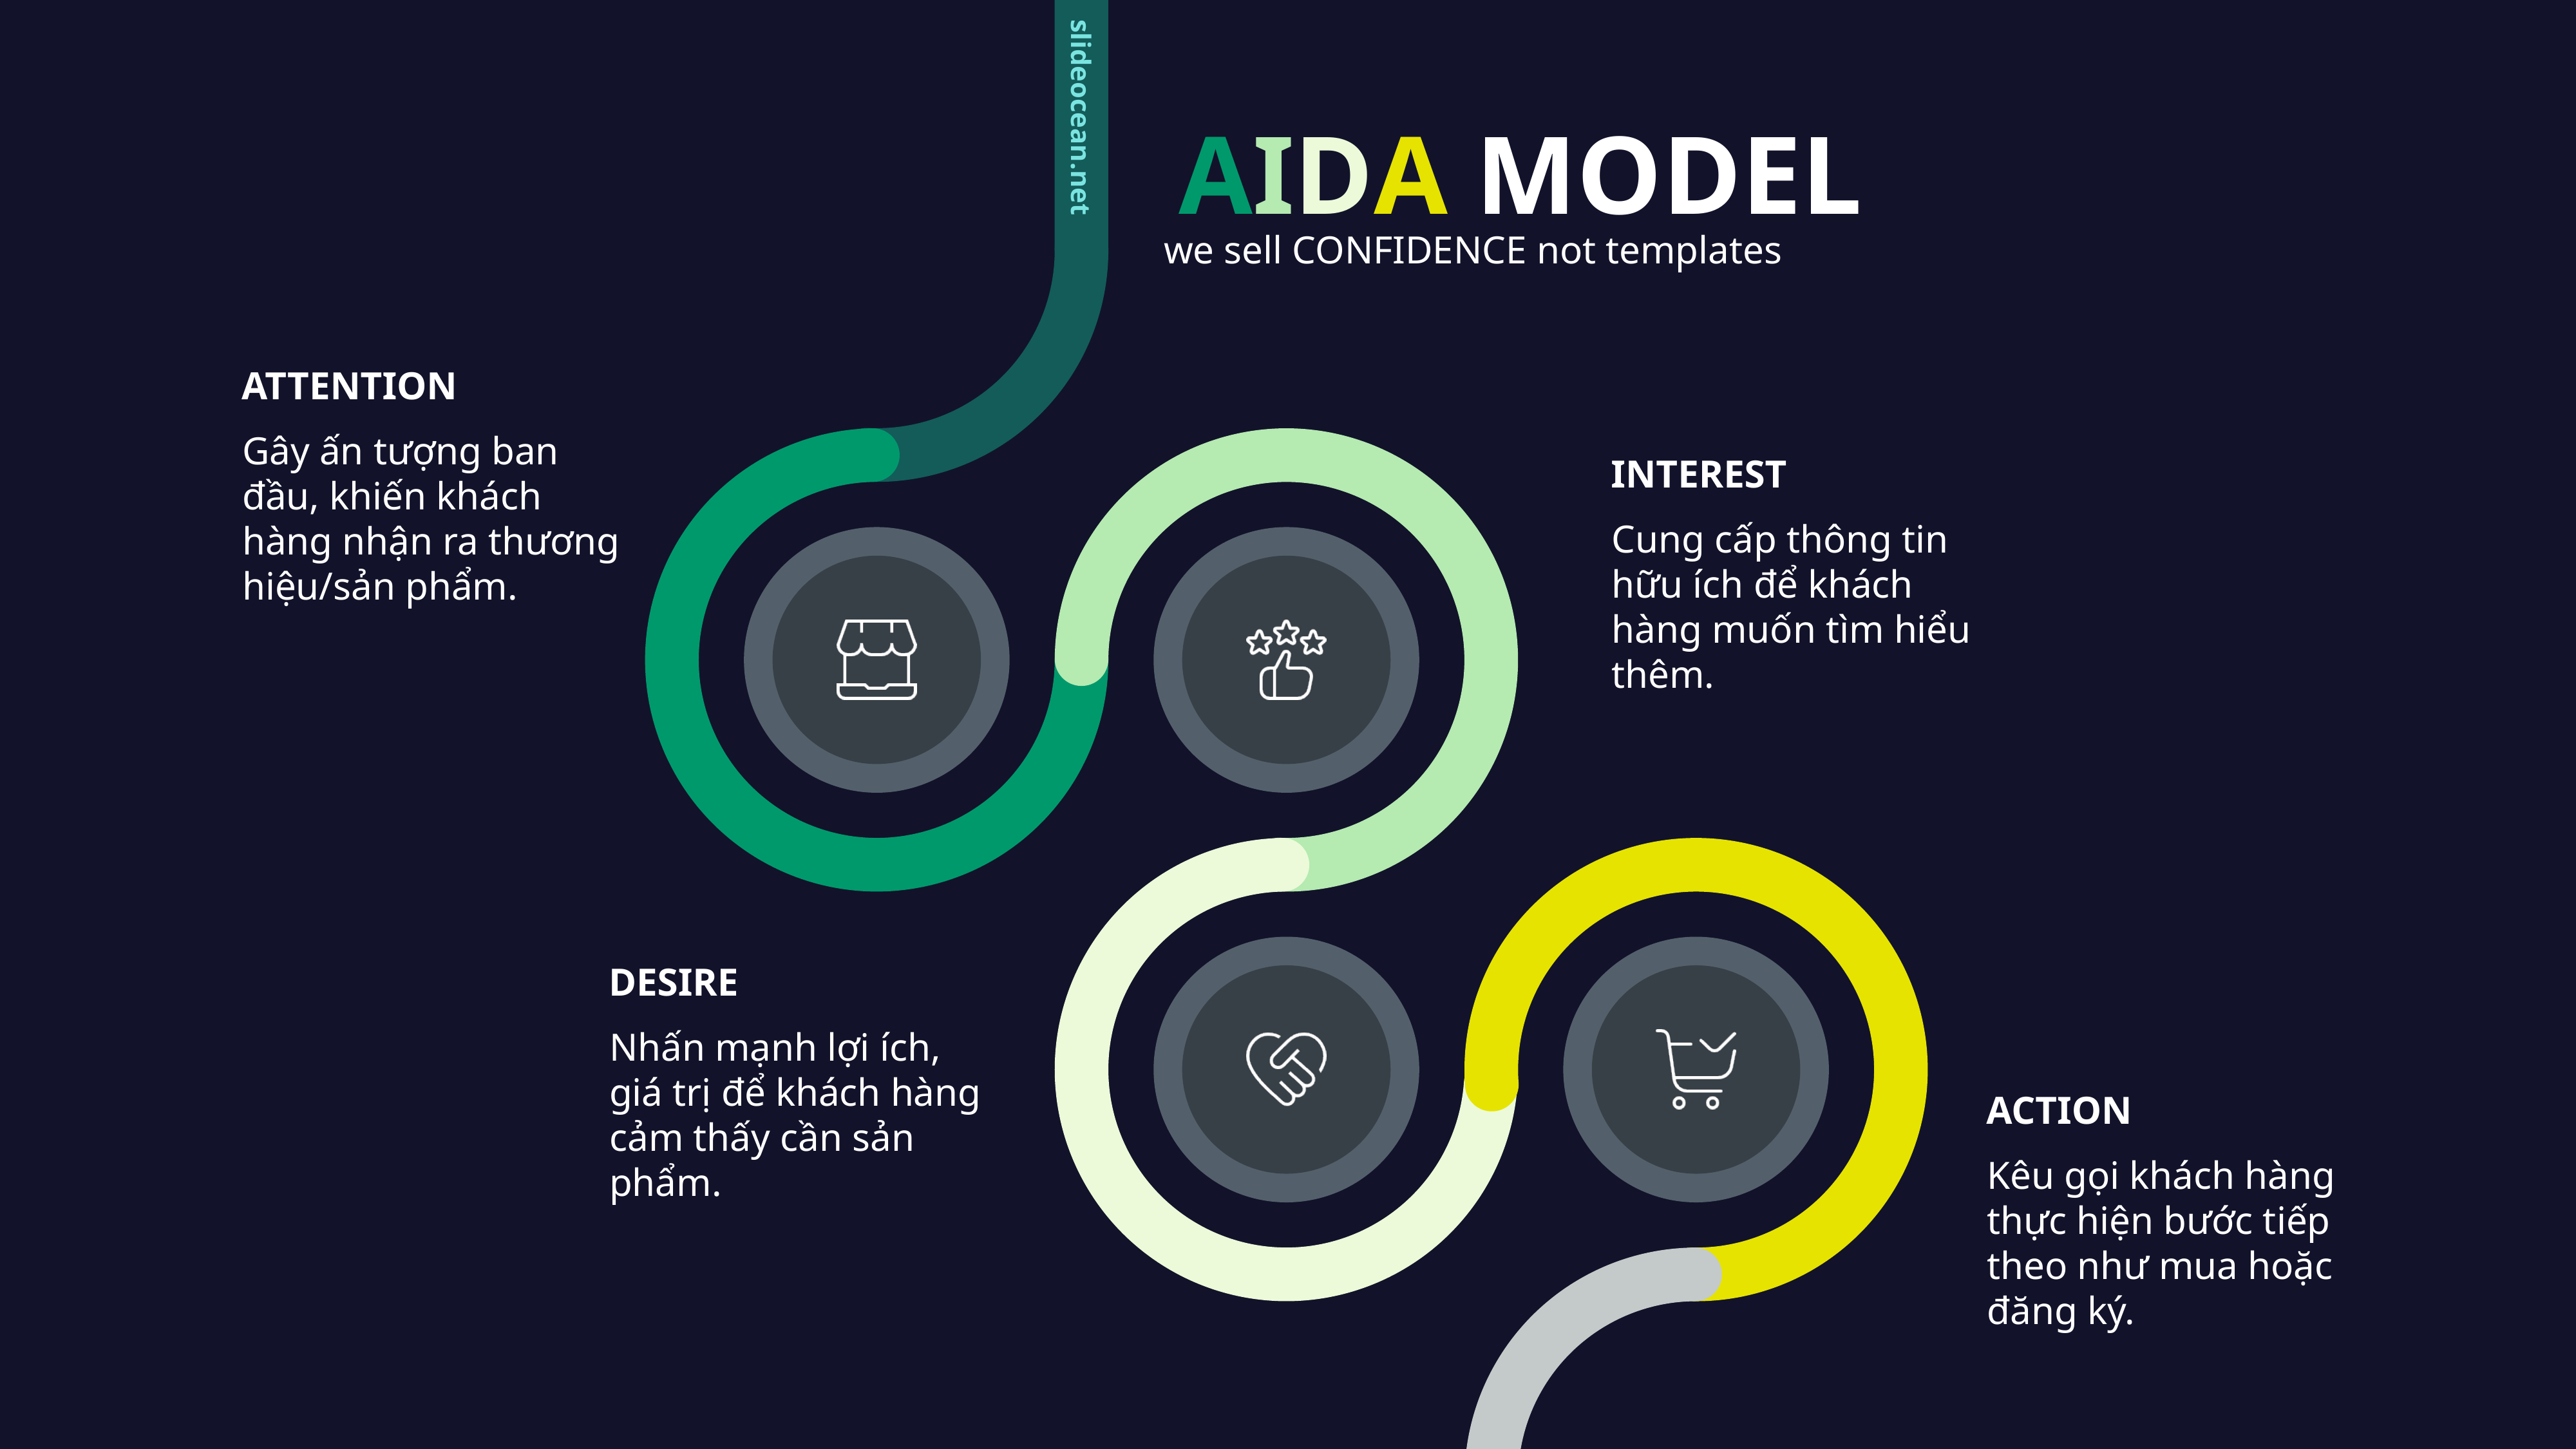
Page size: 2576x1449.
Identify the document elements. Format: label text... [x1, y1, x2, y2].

text_box INTEREST [1601, 445, 1885, 500]
text_box Kêu gọi khách hàng thực hiện bước tiếp theo như mua hoặc đăng ký. [1977, 1146, 2383, 1337]
text_box [875, 554, 982, 659]
text_box [1284, 935, 1421, 1079]
text_box [1562, 1077, 1694, 1204]
text_box Nhấn mạnh lợi ích, giá trị để khách hàng cảm thấy cần sản phẩm. [600, 1019, 1005, 1209]
text_box [1492, 1273, 1696, 1449]
text_box [1285, 964, 1392, 1077]
text_box [1591, 1073, 1695, 1175]
text_box we sell CONFIDENCE not templates [1154, 221, 1792, 276]
text_box [1080, 454, 1493, 866]
picture [836, 619, 918, 701]
text_box ACTION [1976, 1081, 2260, 1137]
text_box [1181, 660, 1285, 765]
picture [1245, 1028, 1327, 1110]
text_box ATTENTION [232, 357, 470, 412]
text_box [1490, 864, 1902, 1276]
text_box [670, 454, 1083, 866]
text_box [1080, 864, 1492, 1276]
text_box [1054, 0, 1109, 251]
text_box Gây ấn tượng ban đầu, khiến khách hàng nhận ra thương hiệu/sản phẩm. [232, 422, 638, 612]
text_box AIDA MODEL [1170, 102, 1872, 241]
text_box Cung cấp thông tin hữu ích để khách hàng muốn tìm hiểu thêm. [1602, 510, 2007, 701]
picture [1655, 1028, 1737, 1110]
text_box DESIRE [599, 954, 862, 1009]
text_box slideocean.net [1061, 10, 1103, 225]
picture [1245, 619, 1327, 701]
text_box [866, 248, 1083, 457]
text_box [1152, 659, 1282, 794]
text_box [875, 526, 1011, 659]
